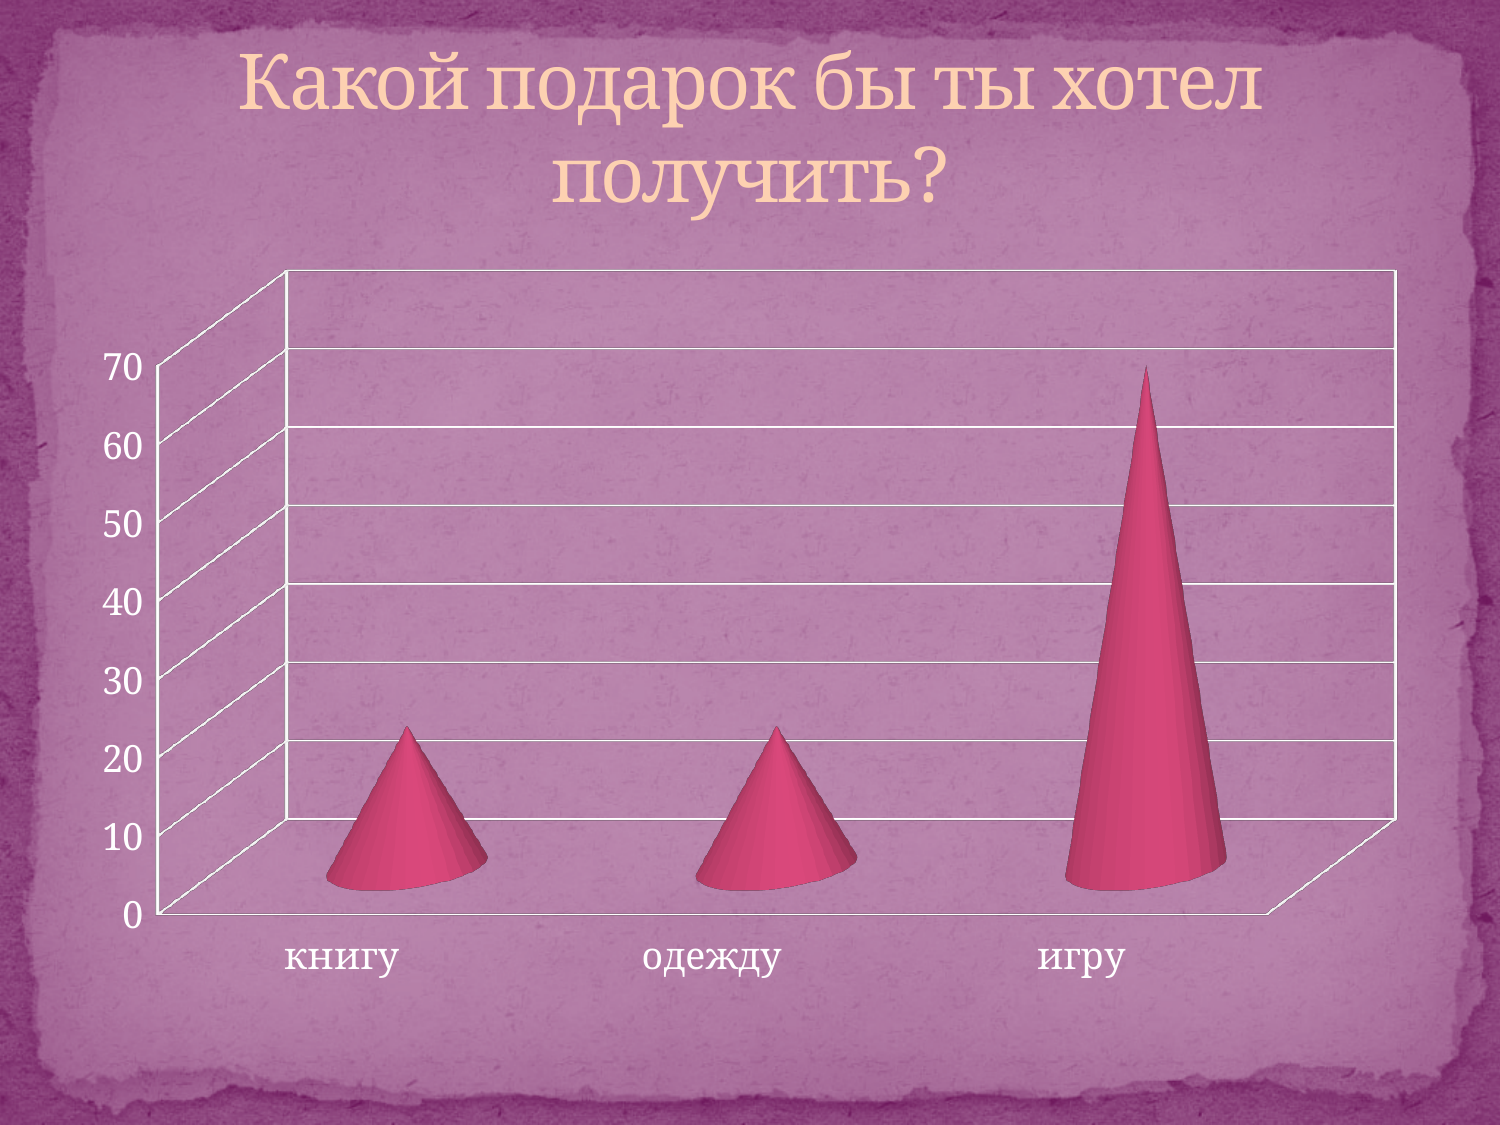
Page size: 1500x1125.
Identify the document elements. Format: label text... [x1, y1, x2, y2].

title Какой подарок бы ты хотел получить? [74, 24, 1425, 225]
chart [76, 251, 1425, 999]
